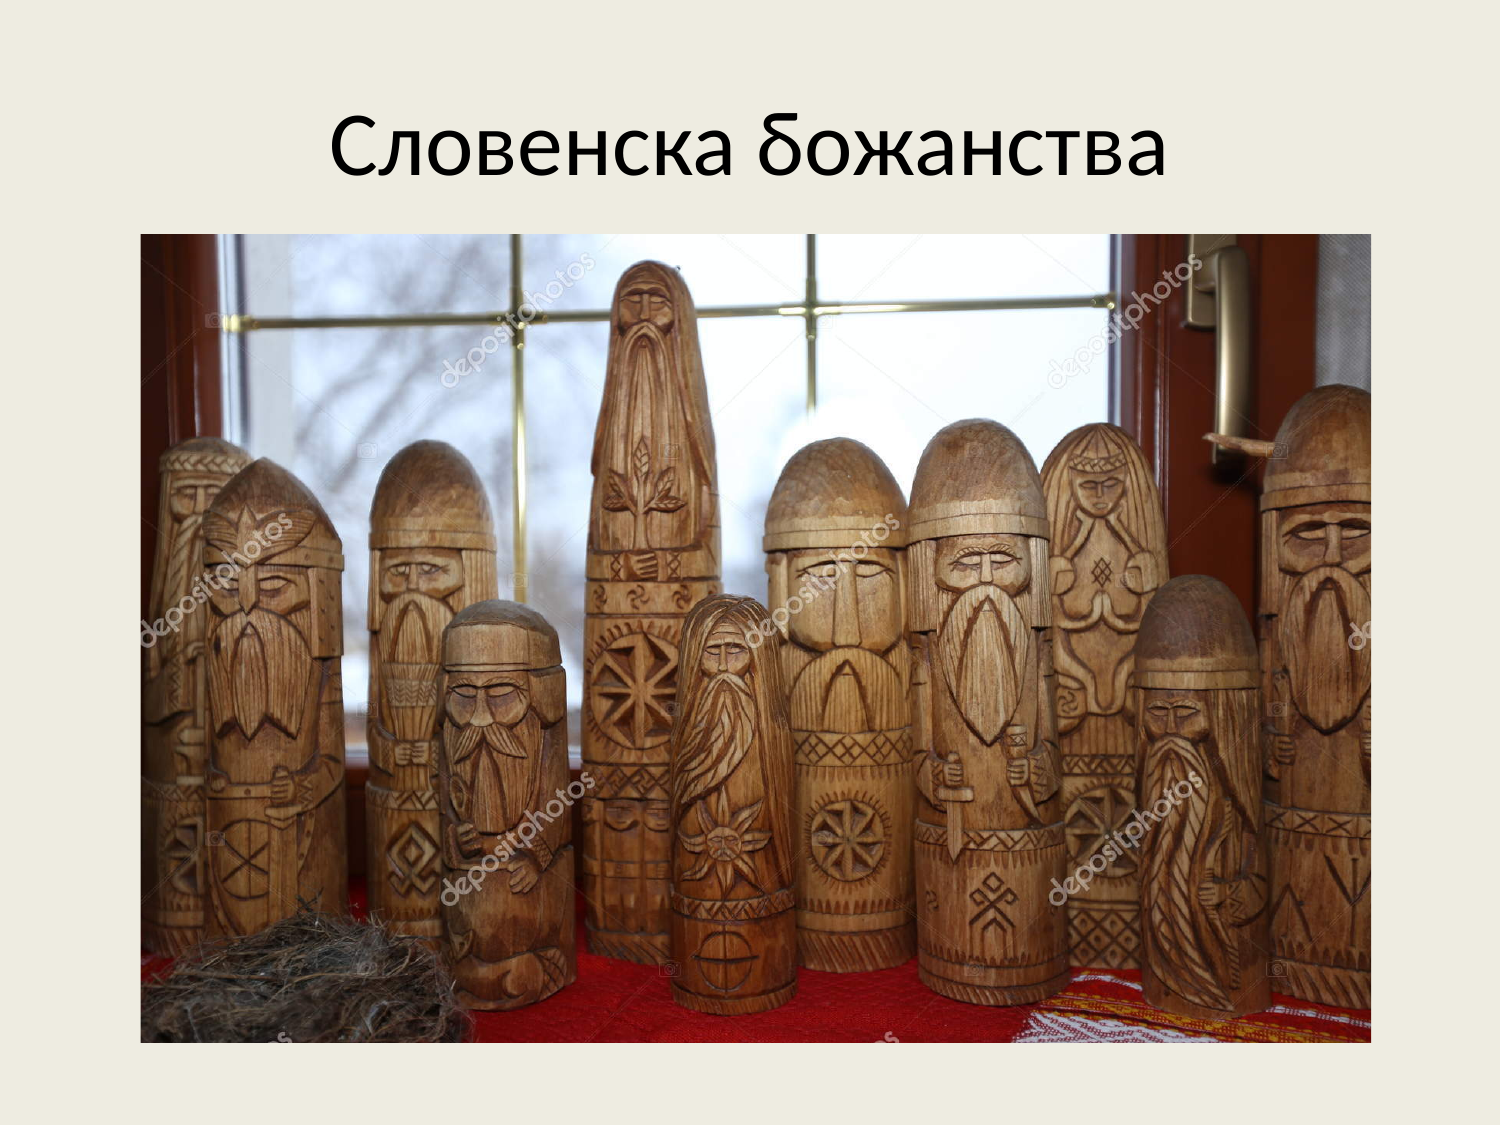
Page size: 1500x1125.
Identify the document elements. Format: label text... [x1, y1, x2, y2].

picture [140, 234, 1372, 1044]
title Словенска божанства [75, 45, 1425, 233]
